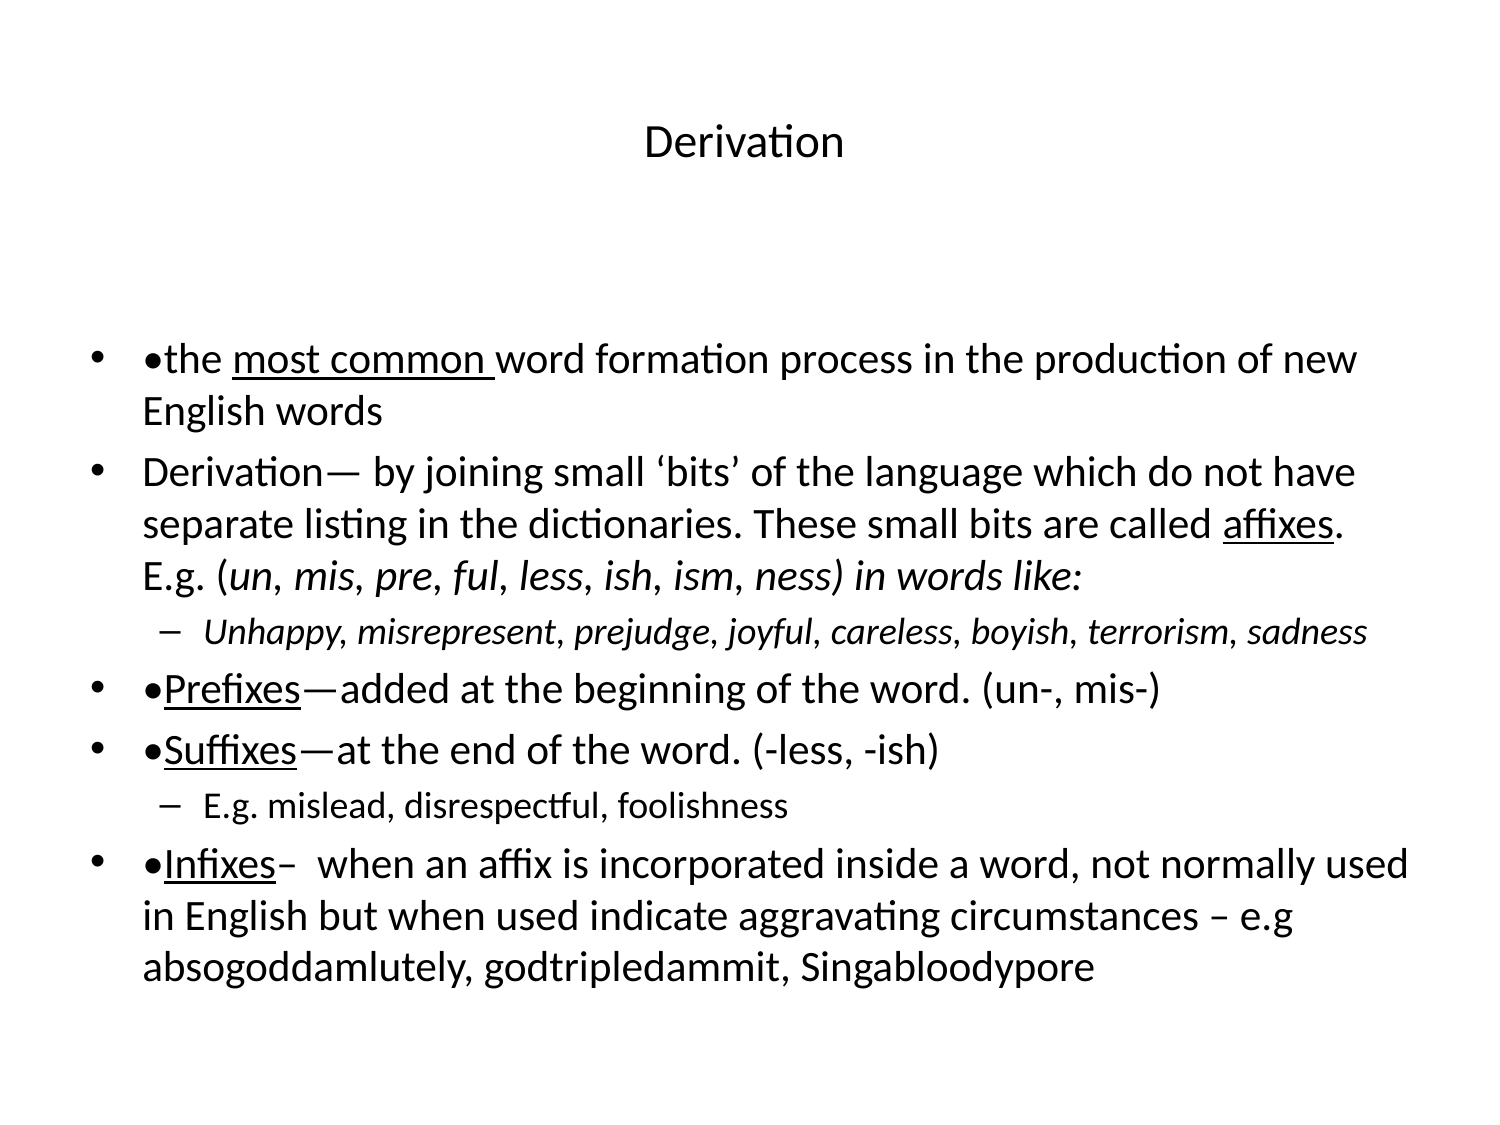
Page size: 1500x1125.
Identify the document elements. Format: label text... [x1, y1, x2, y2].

title Derivation [75, 45, 1425, 233]
list •the most common word formation process in the production of new English words Derivation— by joining small ‘bits’ of the language which do not have separate listing in the dictionaries. These small bits are called affixes. E.g. (un, mis, pre, ful, less, ish, ism, ness) in words like: Unhappy, misrepresent, prejudge, joyful, careless, boyish, terrorism, sadness •Prefixes—added at the beginning of the word. (un-, mis-) •Suffixes—at the end of the word. (-less, -ish) E.g. mislead, disrespectful, foolishness •Infixes– when an affix is incorporated inside a word, not normally used in English but when used indicate aggravating circumstances – e.g absogoddamlutely, godtripledammit, Singabloodypore [75, 262, 1425, 1005]
